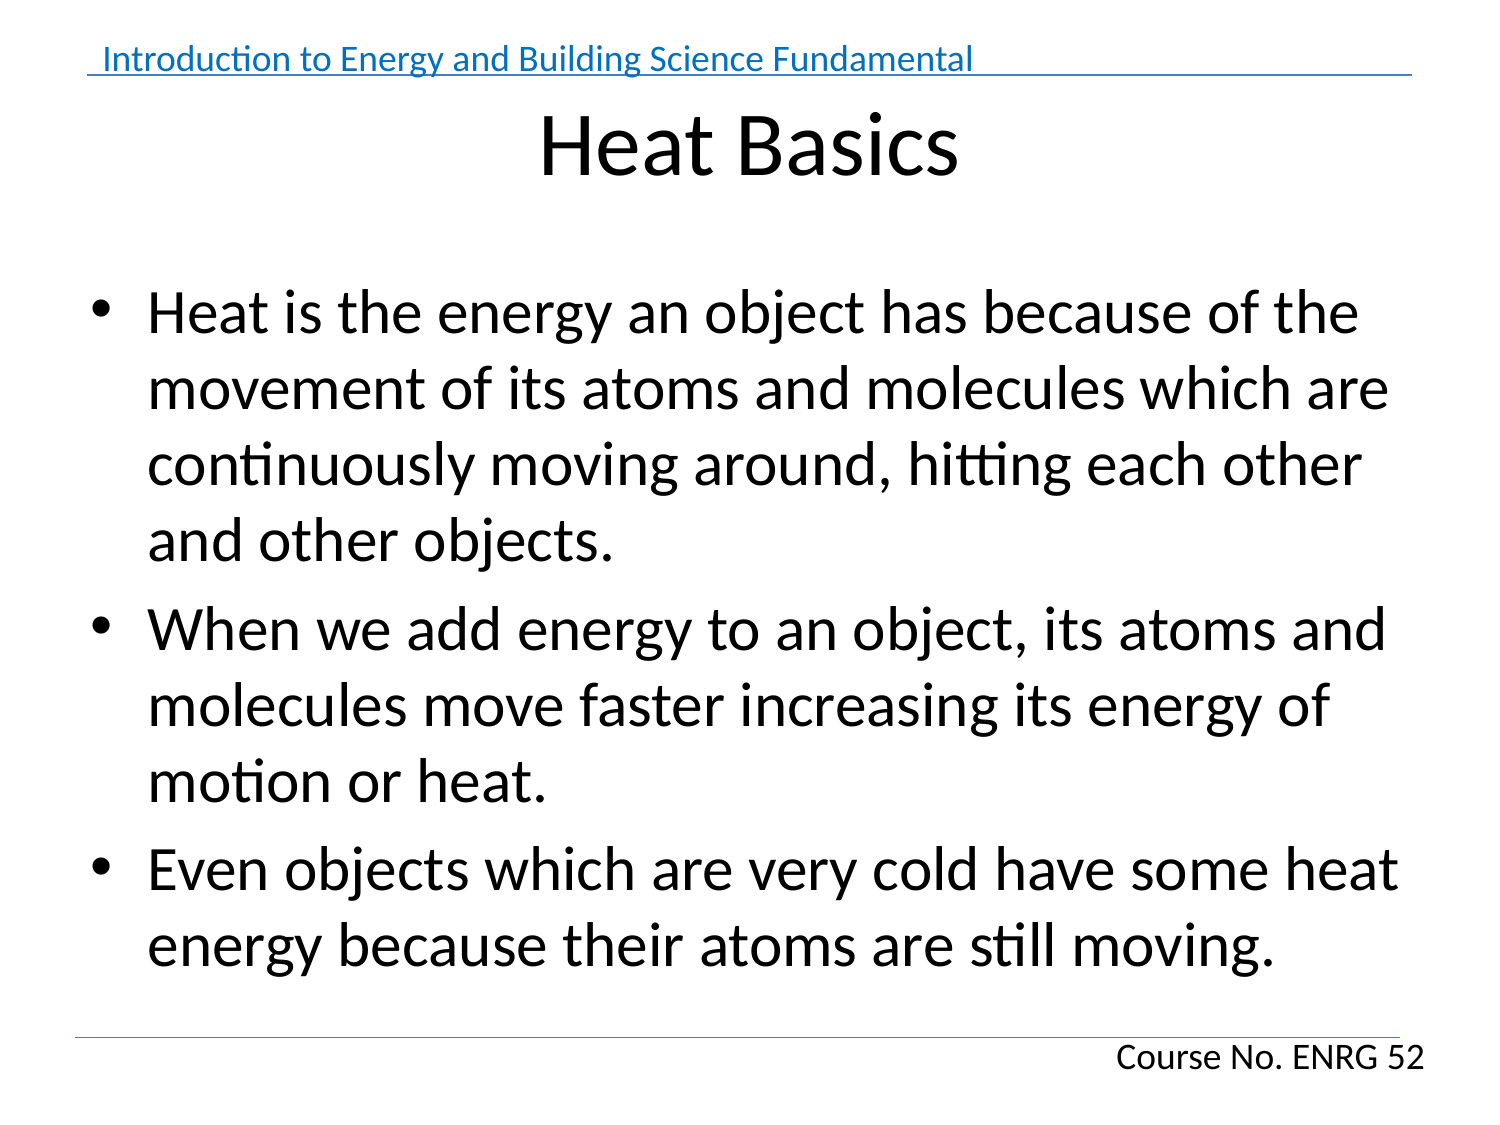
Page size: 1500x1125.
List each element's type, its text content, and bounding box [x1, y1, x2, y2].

list Heat is the energy an object has because of the movement of its atoms and molecules which are continuously moving around, hitting each other and other objects. When we add energy to an object, its atoms and molecules move faster increasing its energy of motion or heat. Even objects which are very cold have some heat energy because their atoms are still moving. [75, 262, 1425, 1005]
title Heat Basics [75, 45, 1425, 233]
